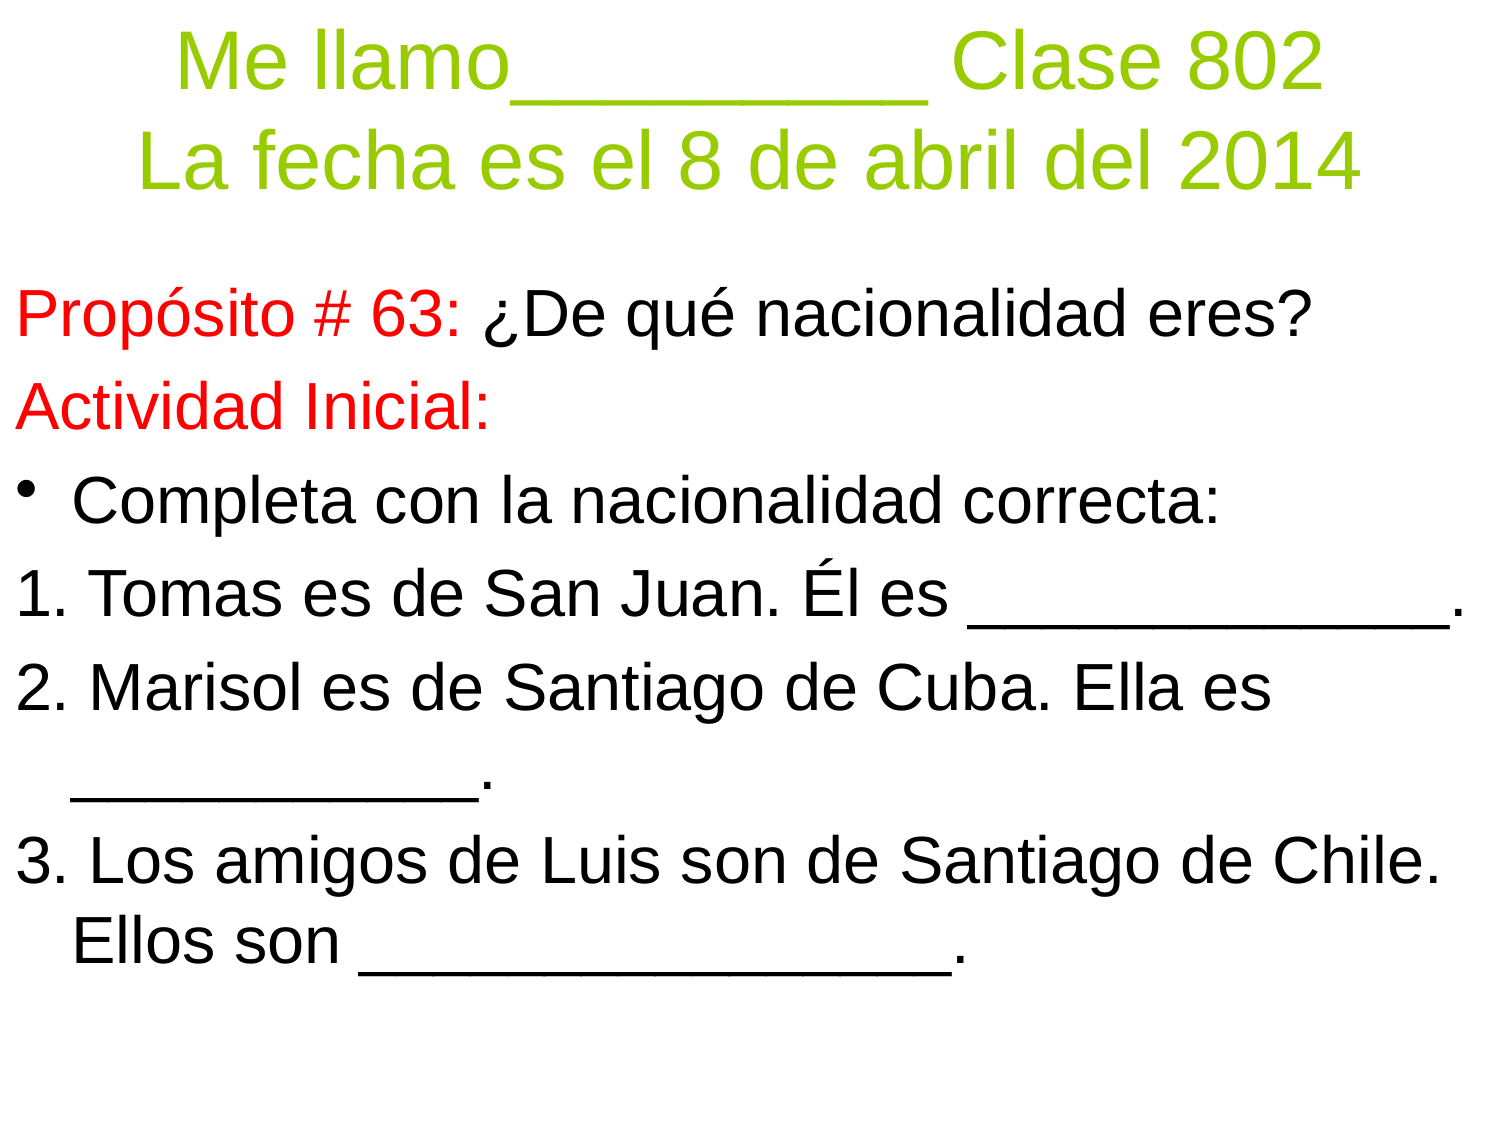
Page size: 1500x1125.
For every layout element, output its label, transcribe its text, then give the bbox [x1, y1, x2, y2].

list Propósito # 63: ¿De qué nacionalidad eres? Actividad Inicial: Completa con la nacionalidad correcta: 1. Tomas es de San Juan. Él es _____________. 2. Marisol es de Santiago de Cuba. Ella es ___________. 3. Los amigos de Luis son de Santiago de Chile. Ellos son ________________. [0, 262, 1500, 1088]
title Me llamo_________ Clase 802 La fecha es el 8 de abril del 2014 [75, 12, 1425, 200]
